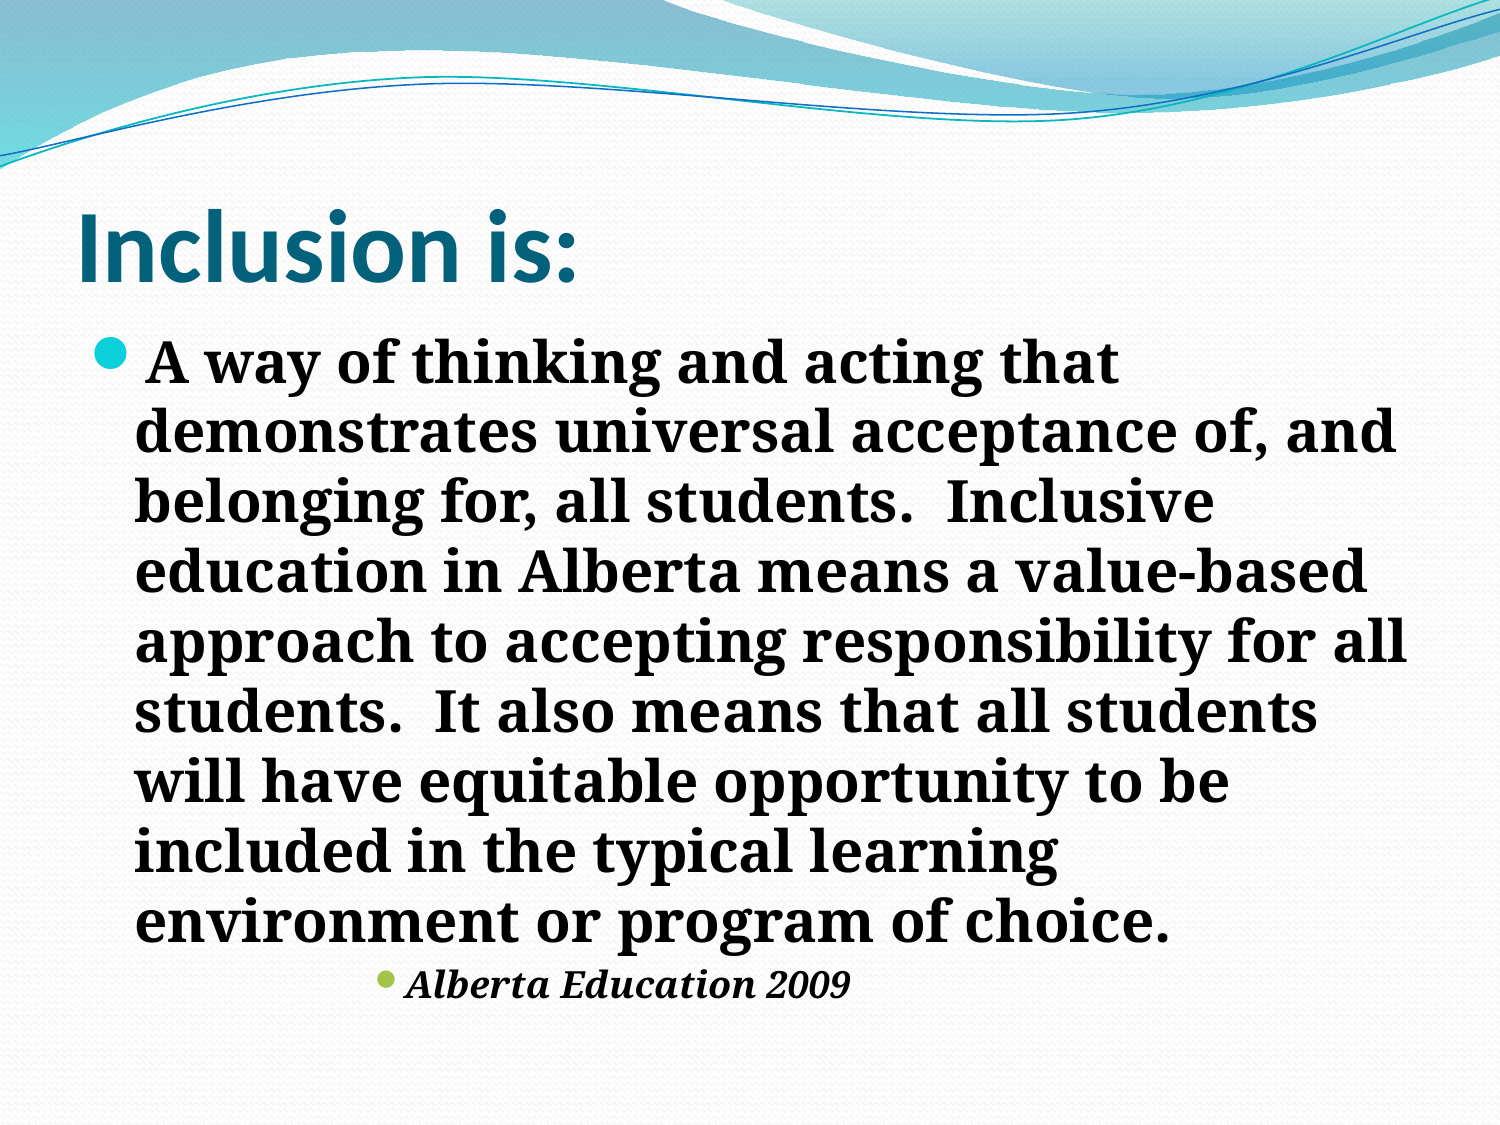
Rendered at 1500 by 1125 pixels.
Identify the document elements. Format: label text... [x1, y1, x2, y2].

list A way of thinking and acting that demonstrates universal acceptance of, and belonging for, all students. Inclusive education in Alberta means a value-based approach to accepting responsibility for all students. It also means that all students will have equitable opportunity to be included in the typical learning environment or program of choice. Alberta Education 2009 [75, 317, 1425, 1038]
title Inclusion is: [75, 115, 1425, 303]
